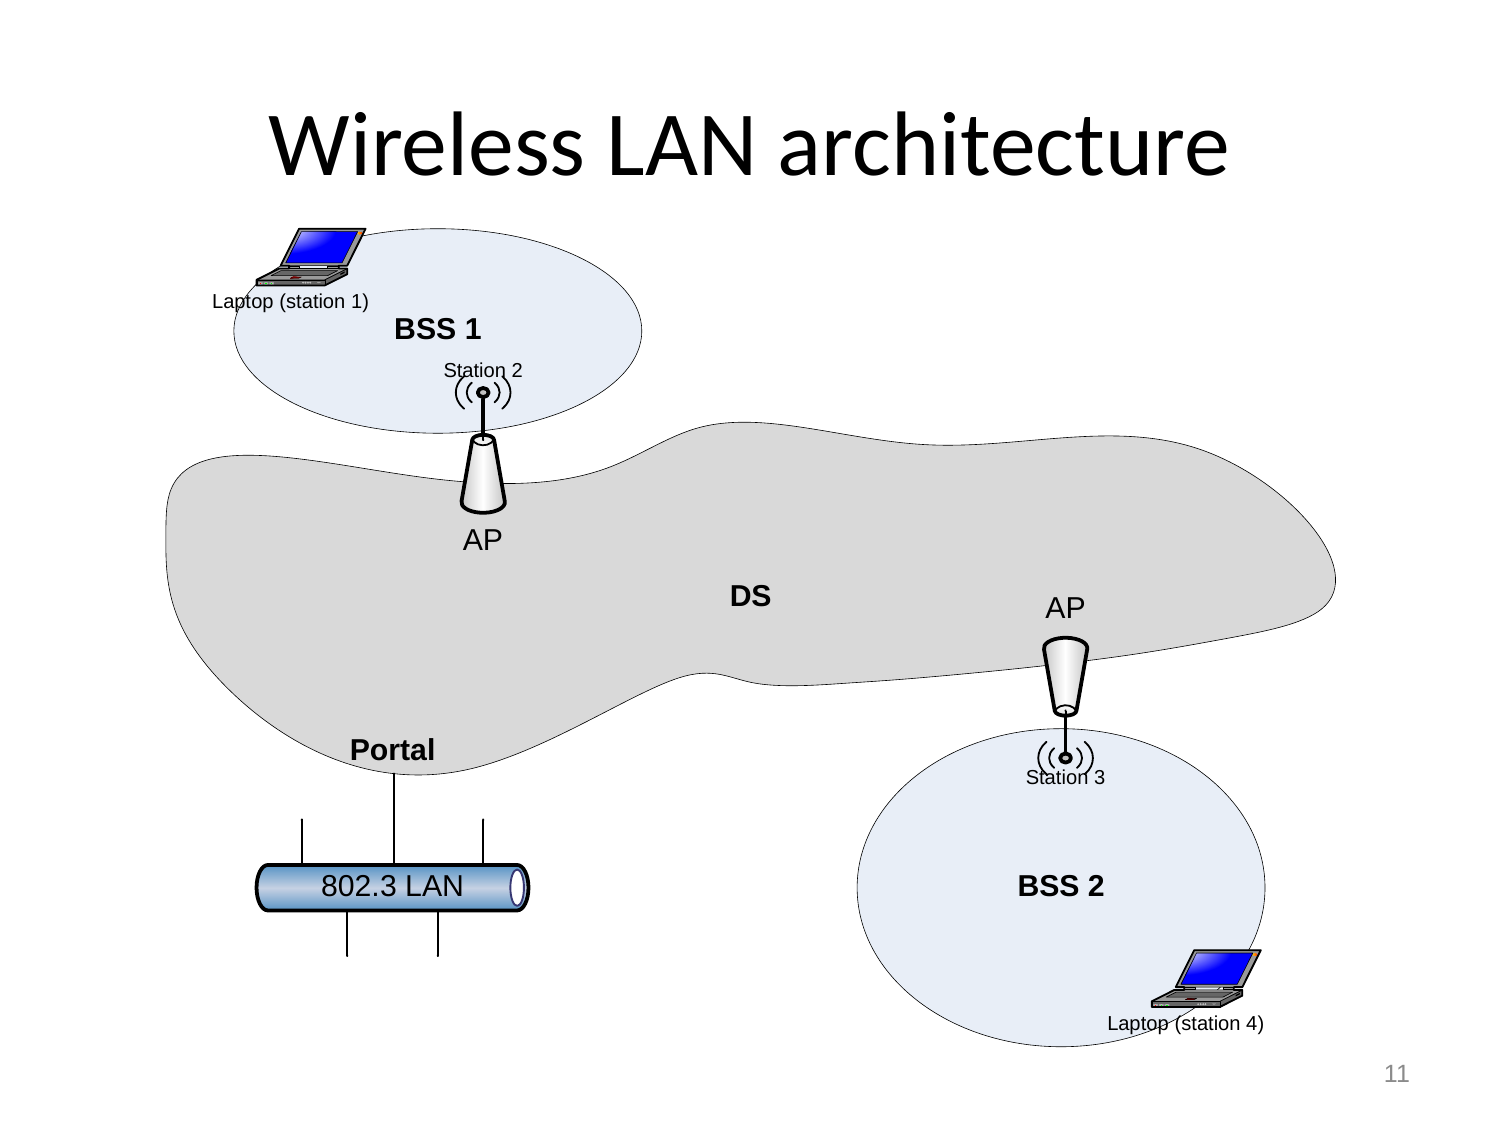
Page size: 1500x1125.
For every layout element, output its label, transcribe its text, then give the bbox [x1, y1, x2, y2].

picture [162, 224, 1339, 1051]
slide_number 11 [1074, 1042, 1425, 1103]
title Wireless LAN architecture [74, 44, 1426, 233]
